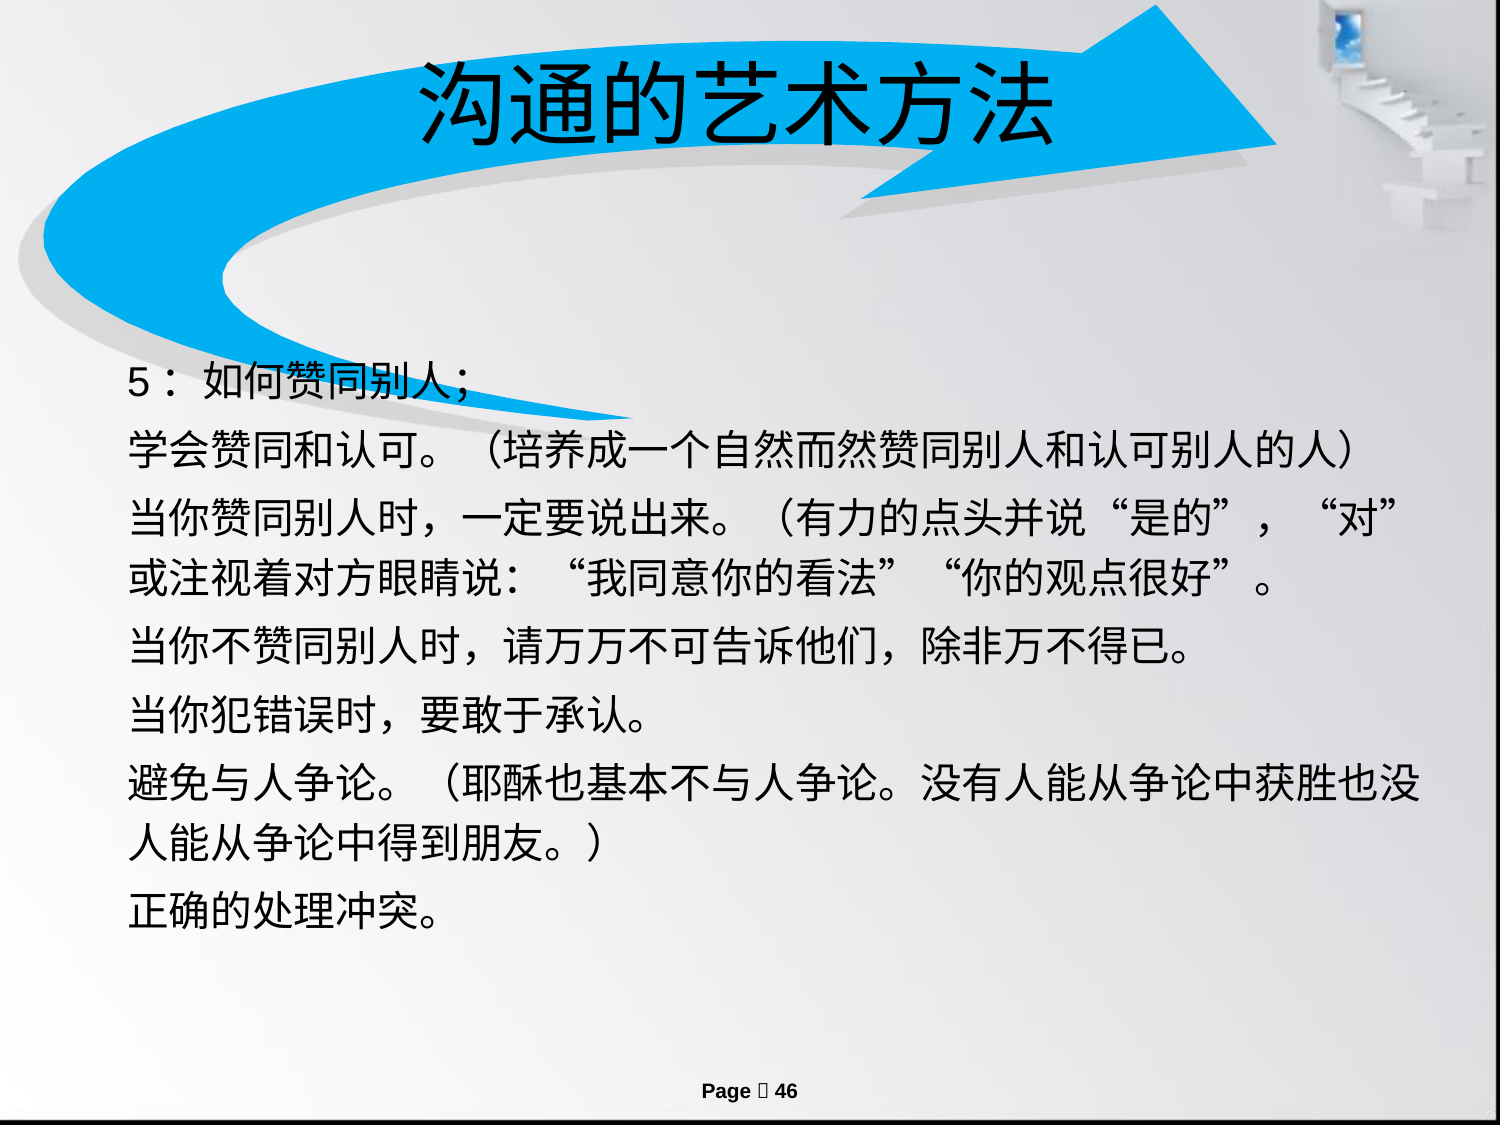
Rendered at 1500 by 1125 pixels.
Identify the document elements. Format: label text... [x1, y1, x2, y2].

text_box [43, 4, 1278, 421]
picture [0, 0, 1500, 1125]
list 5：如何赞同别人； 学会赞同和认可。（培养成一个自然而然赞同别人和认可别人的人） 当你赞同别人时，一定要说出来。（有力的点头并说“是的”，“对”或注视着对方眼睛说：“我同意你的看法”“你的观点很好”。 当你不赞同别人时，请万万不可告诉他们，除非万不得已。 当你犯错误时，要敢于承认。 避免与人争论。（耶酥也基本不与人争论。没有人能从争论中获胜也没人能从争论中得到朋友。） 正确的处理冲突。 [112, 337, 1459, 946]
